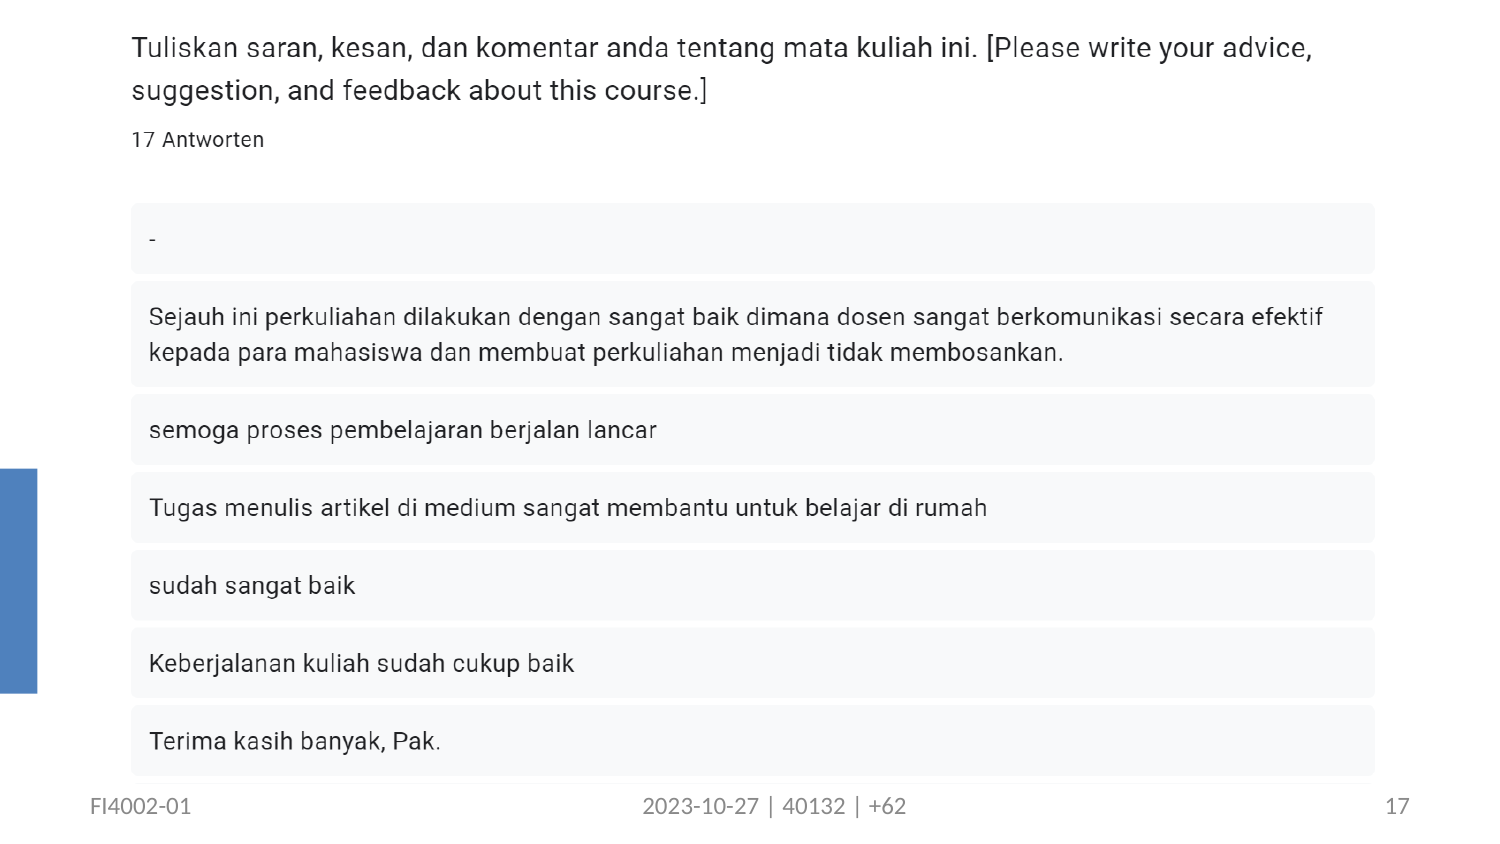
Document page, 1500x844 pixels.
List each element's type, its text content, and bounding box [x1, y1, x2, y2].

footer 2023-10-27 | 40132 | +62 [600, 792, 950, 827]
slide_number 17 [1074, 782, 1425, 827]
picture [105, 11, 1395, 784]
slide_number FI4002-01 [75, 782, 525, 827]
